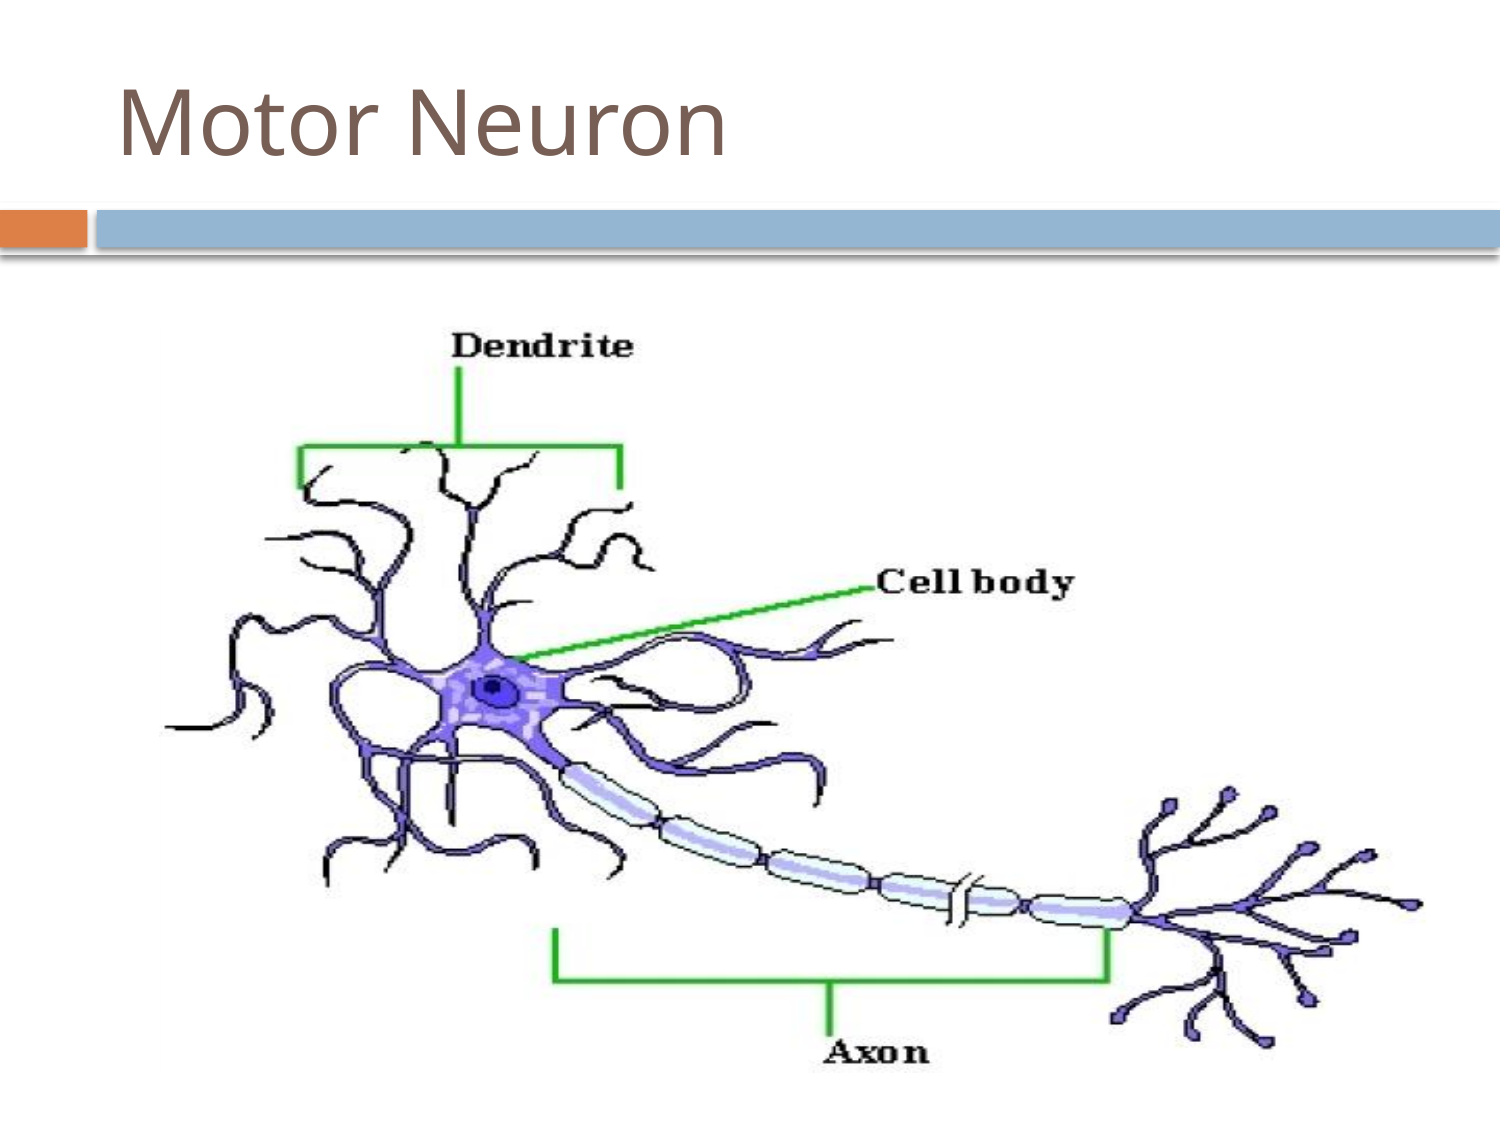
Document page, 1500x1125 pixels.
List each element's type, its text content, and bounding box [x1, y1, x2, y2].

title Motor Neuron [100, 37, 1438, 200]
picture [159, 325, 1430, 1073]
